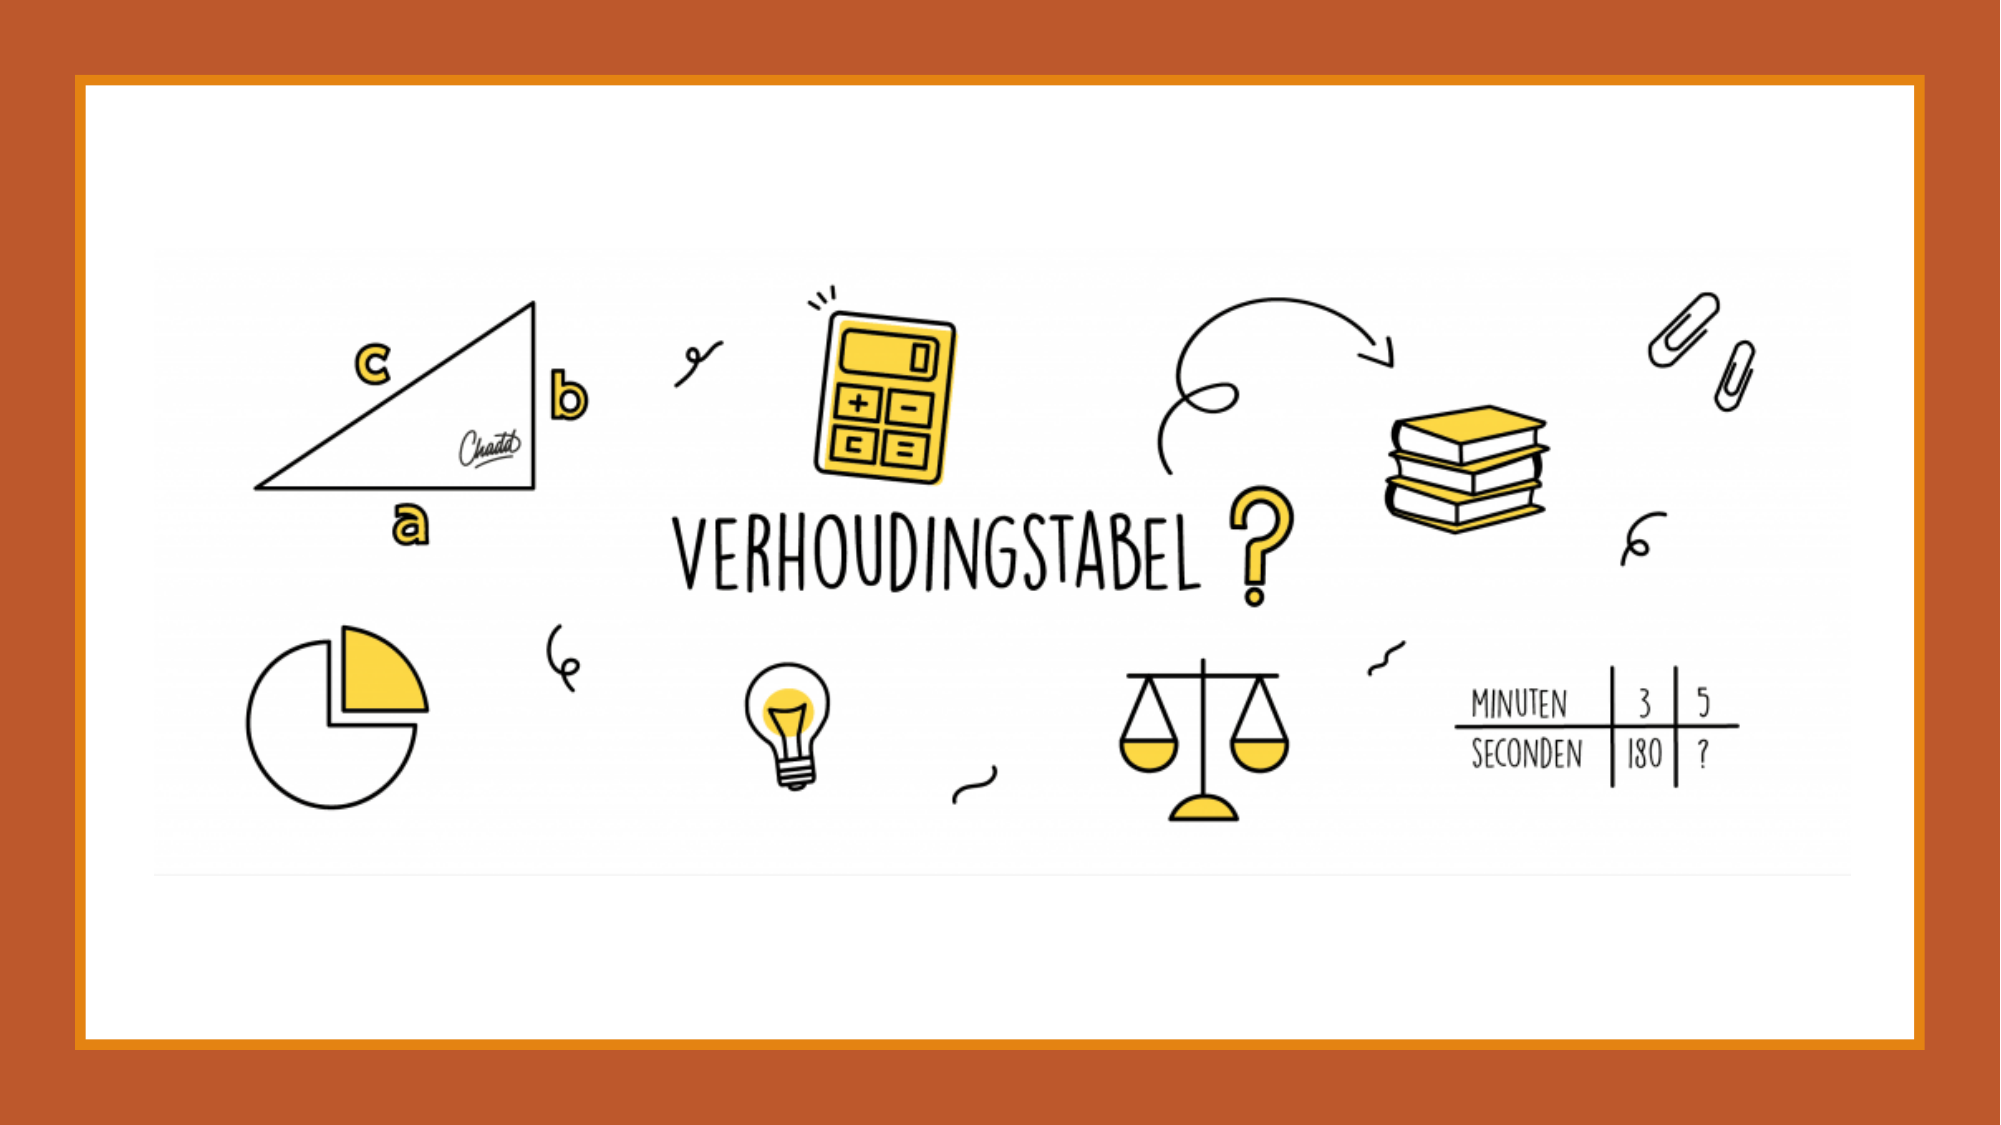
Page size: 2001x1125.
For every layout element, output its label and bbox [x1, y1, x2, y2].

picture [154, 247, 1851, 877]
text_box [84, 84, 1916, 1041]
text_box [74, 74, 1926, 1051]
text_box [0, 0, 2000, 1125]
